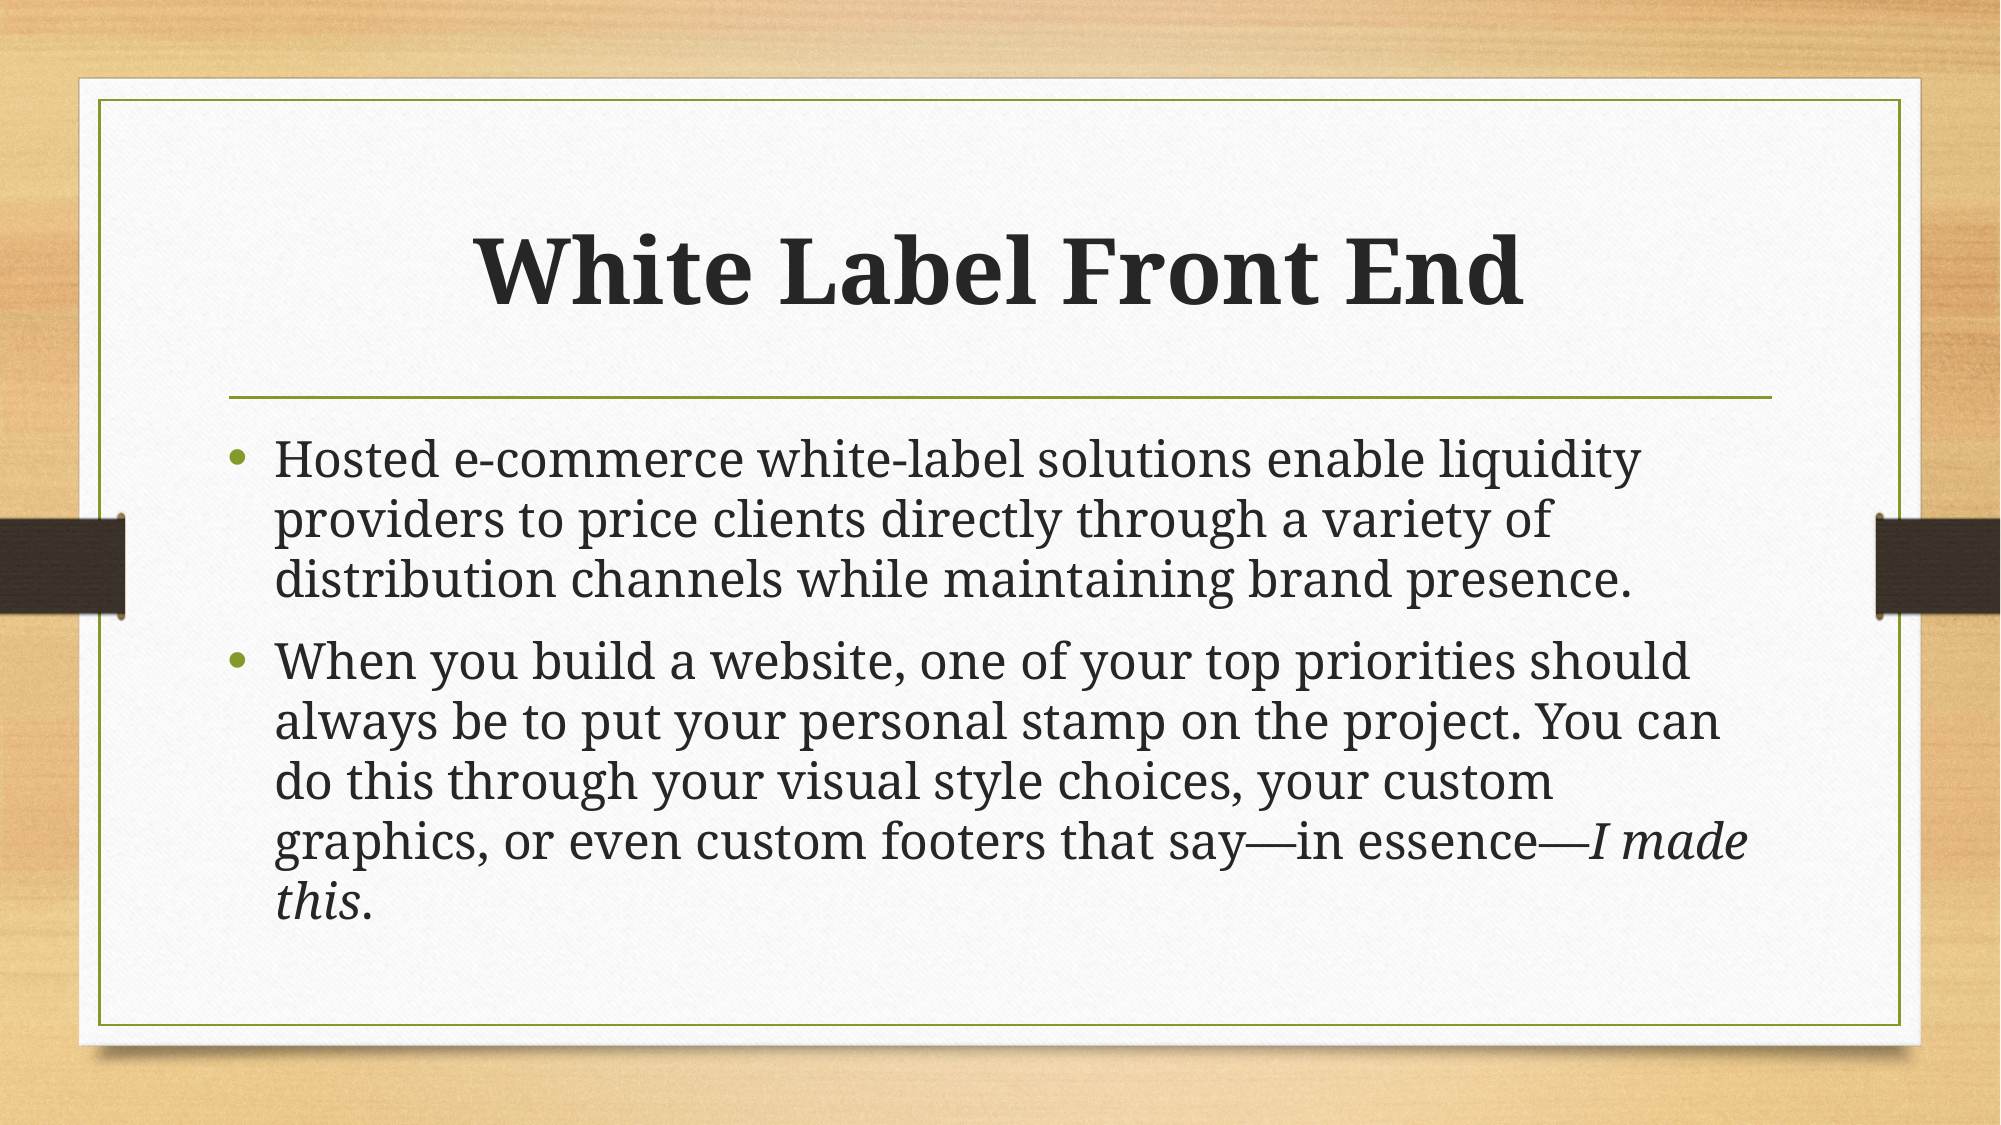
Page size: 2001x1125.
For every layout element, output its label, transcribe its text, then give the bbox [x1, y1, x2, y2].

title White Label Front End [212, 161, 1788, 375]
picture [0, 0, 2001, 1125]
list Hosted e-commerce white-label solutions enable liquidity providers to price clients directly through a variety of distribution channels while maintaining brand presence. When you build a website, one of your top priorities should always be to put your personal stamp on the project. You can do this through your visual style choices, your custom graphics, or even custom footers that say—in essence—I made this. [212, 419, 1788, 964]
